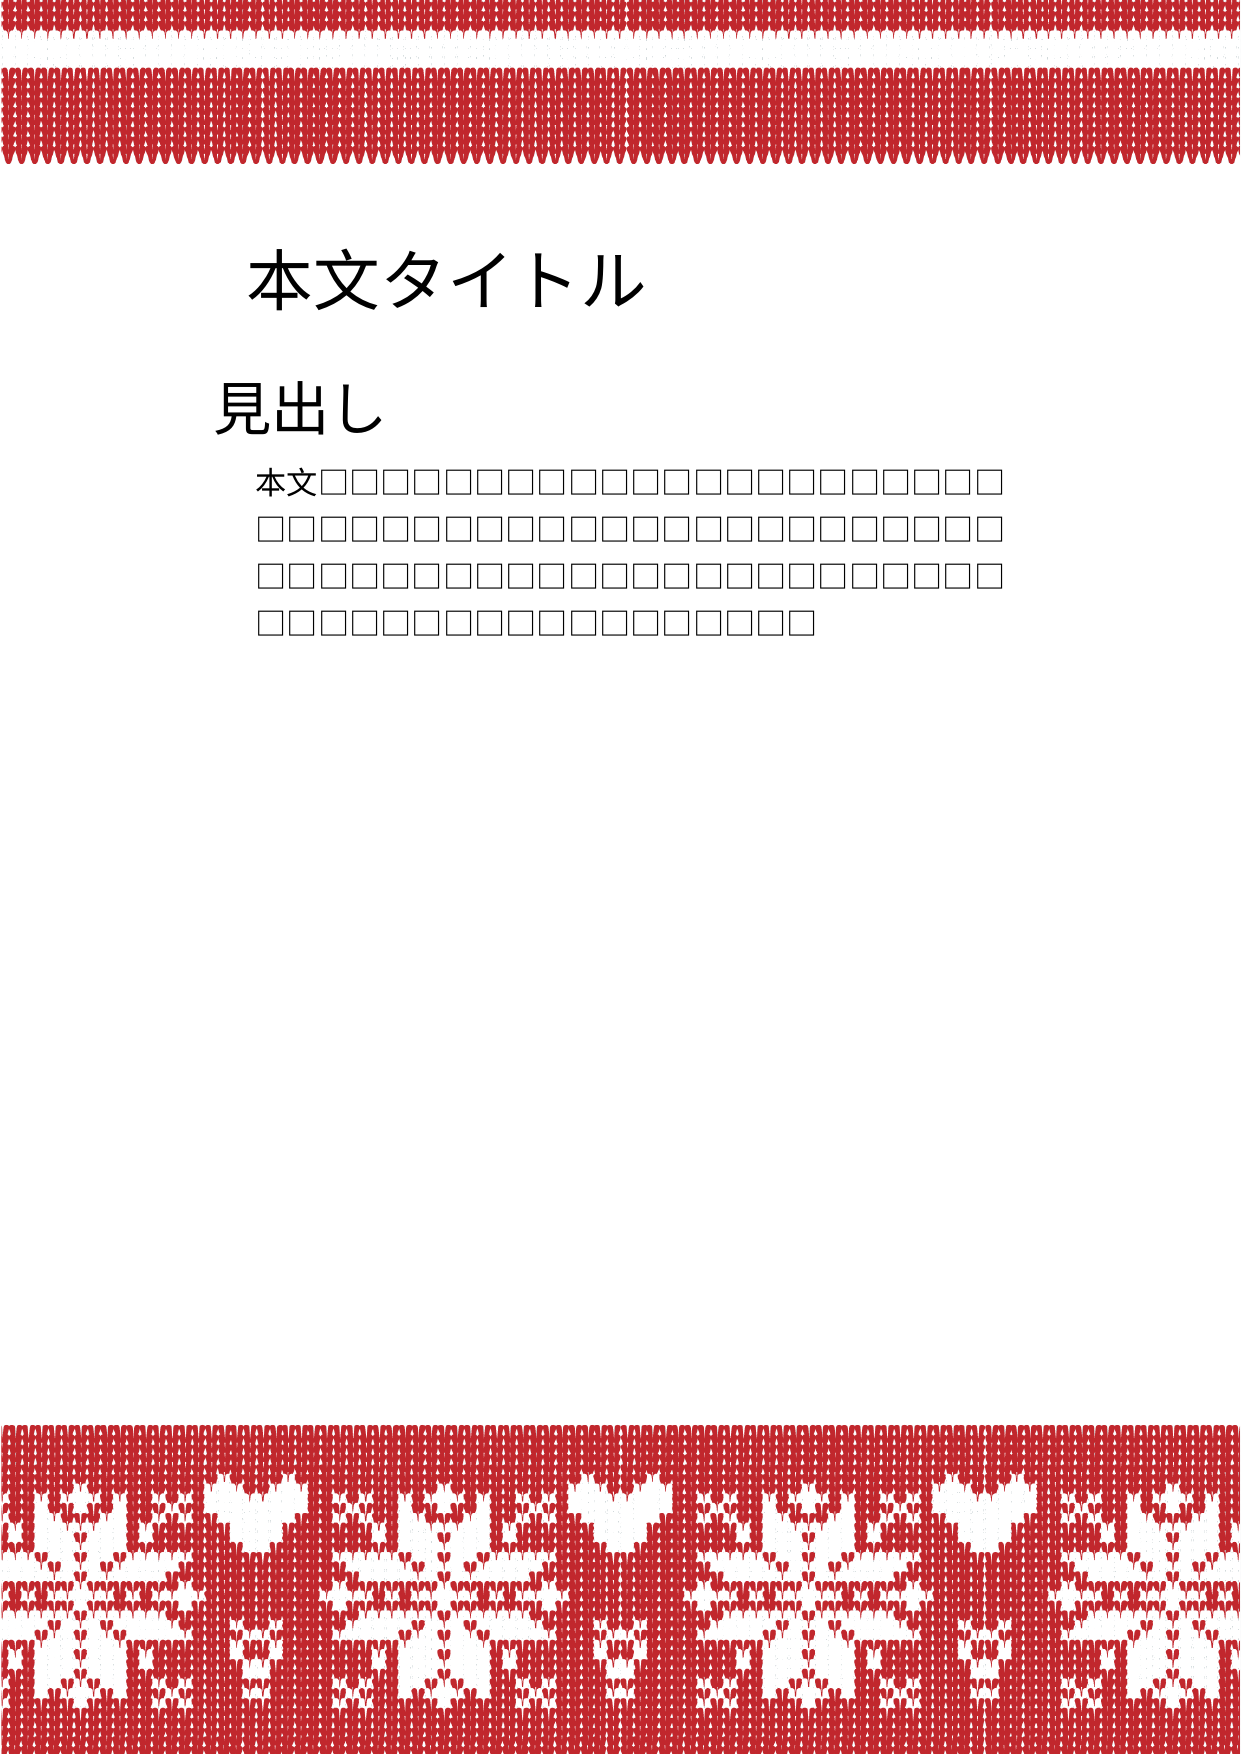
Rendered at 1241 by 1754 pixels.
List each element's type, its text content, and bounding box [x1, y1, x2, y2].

text_box 本文タイトル [229, 188, 709, 354]
text_box 見出し 本文□□□□□□□□□□□□□□□□□□□□□□□□□□□□□□□□□□□□□□□□□□□□□□□□□□□□□□□□□□□□□□□□□□□□□□□□□□□□□□□□□□□□□□□□ [212, 354, 1028, 1583]
picture [0, 0, 1241, 1754]
